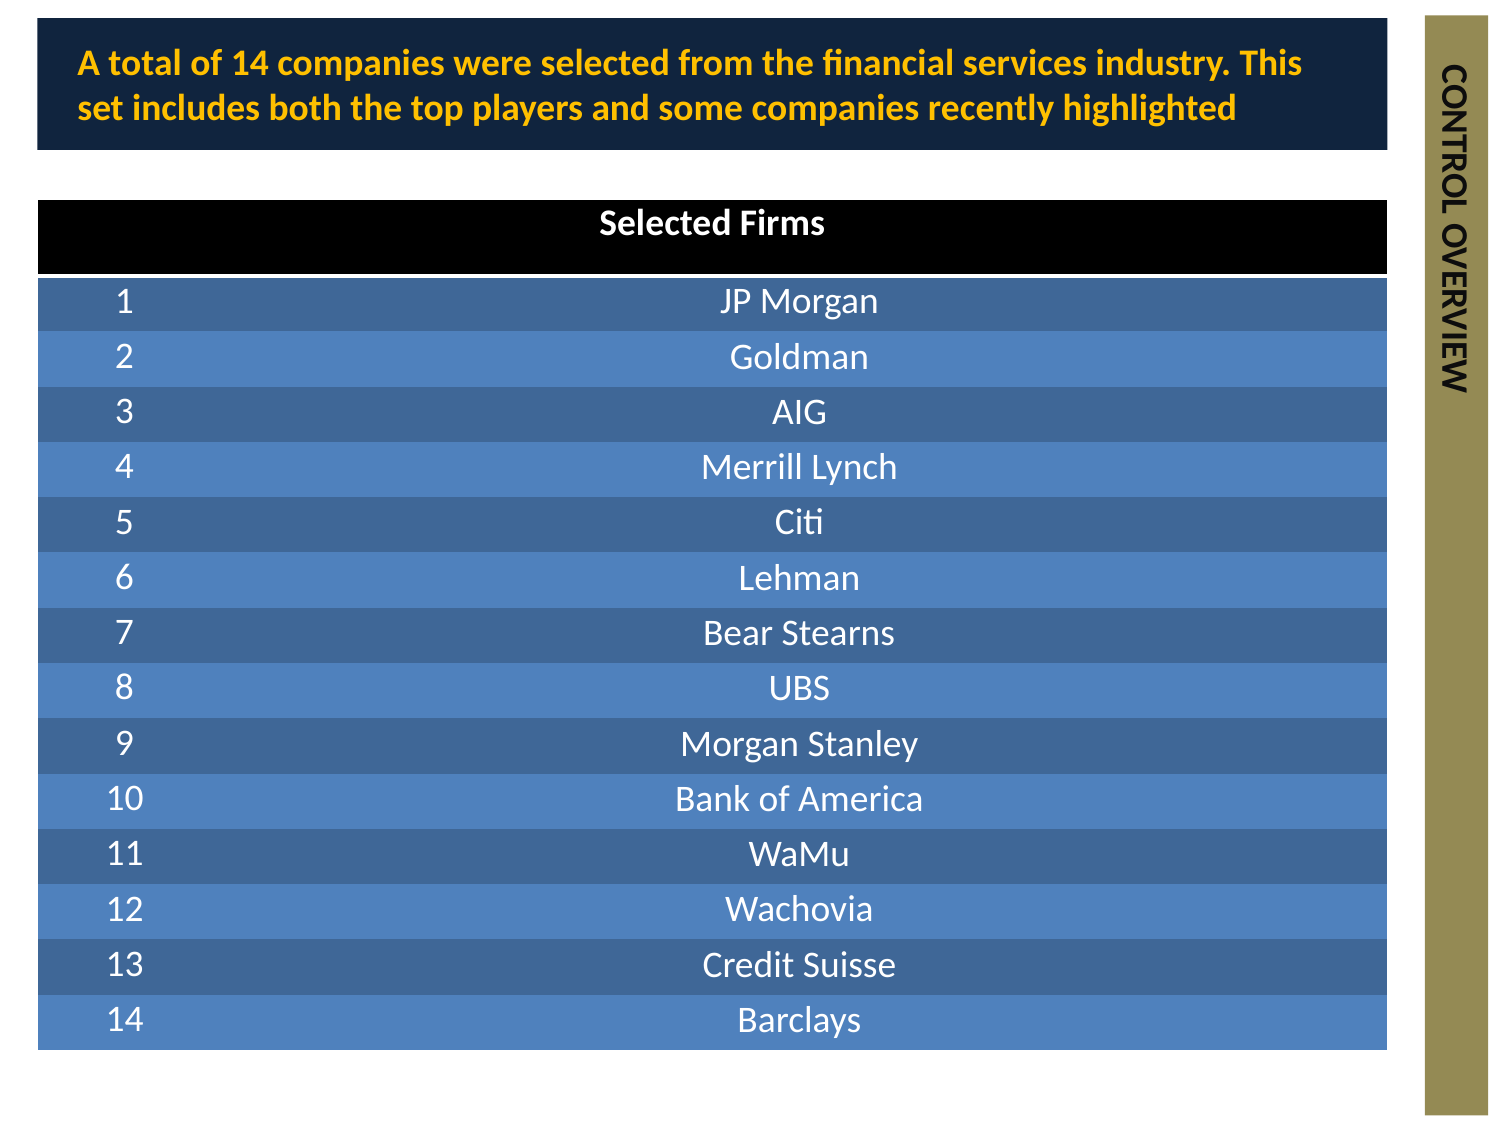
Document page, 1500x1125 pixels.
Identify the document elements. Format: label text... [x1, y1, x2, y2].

table_cell Citi [212, 497, 1387, 552]
table_cell 3 [38, 387, 212, 442]
table_cell 14 [38, 995, 212, 1050]
table_cell 12 [38, 884, 212, 939]
table_cell 9 [38, 718, 212, 774]
table_cell Bear Stearns [212, 608, 1387, 663]
table_cell 7 [38, 608, 212, 663]
table_cell JP Morgan [212, 278, 1387, 331]
text_box A total of 14 companies were selected from the financial services industry. This set includes both the top players and some companies recently highlighted [62, 30, 1363, 136]
table_cell Morgan Stanley [212, 718, 1387, 774]
table_cell 13 [38, 939, 212, 995]
table_cell 6 [38, 552, 212, 608]
table_cell Wachovia [212, 884, 1387, 939]
table_cell 10 [38, 774, 212, 829]
text_box CONTROL OVERVIEW [1427, 49, 1488, 713]
table_cell UBS [212, 663, 1387, 718]
table_cell 8 [38, 663, 212, 718]
table_header Selected Firms [38, 200, 1387, 274]
table_cell Bank of America [212, 774, 1387, 829]
table_cell WaMu [212, 829, 1387, 884]
table_cell Credit Suisse [212, 939, 1387, 995]
table_cell 1 [38, 278, 212, 331]
table_cell 4 [38, 442, 212, 497]
table_cell Lehman [212, 552, 1387, 608]
table_cell Goldman [212, 331, 1387, 387]
table_cell 11 [38, 829, 212, 884]
table_cell 2 [38, 331, 212, 387]
table_cell 5 [38, 497, 212, 552]
table_cell Barclays [212, 995, 1387, 1050]
table_cell Merrill Lynch [212, 442, 1387, 497]
table_cell AIG [212, 387, 1387, 442]
